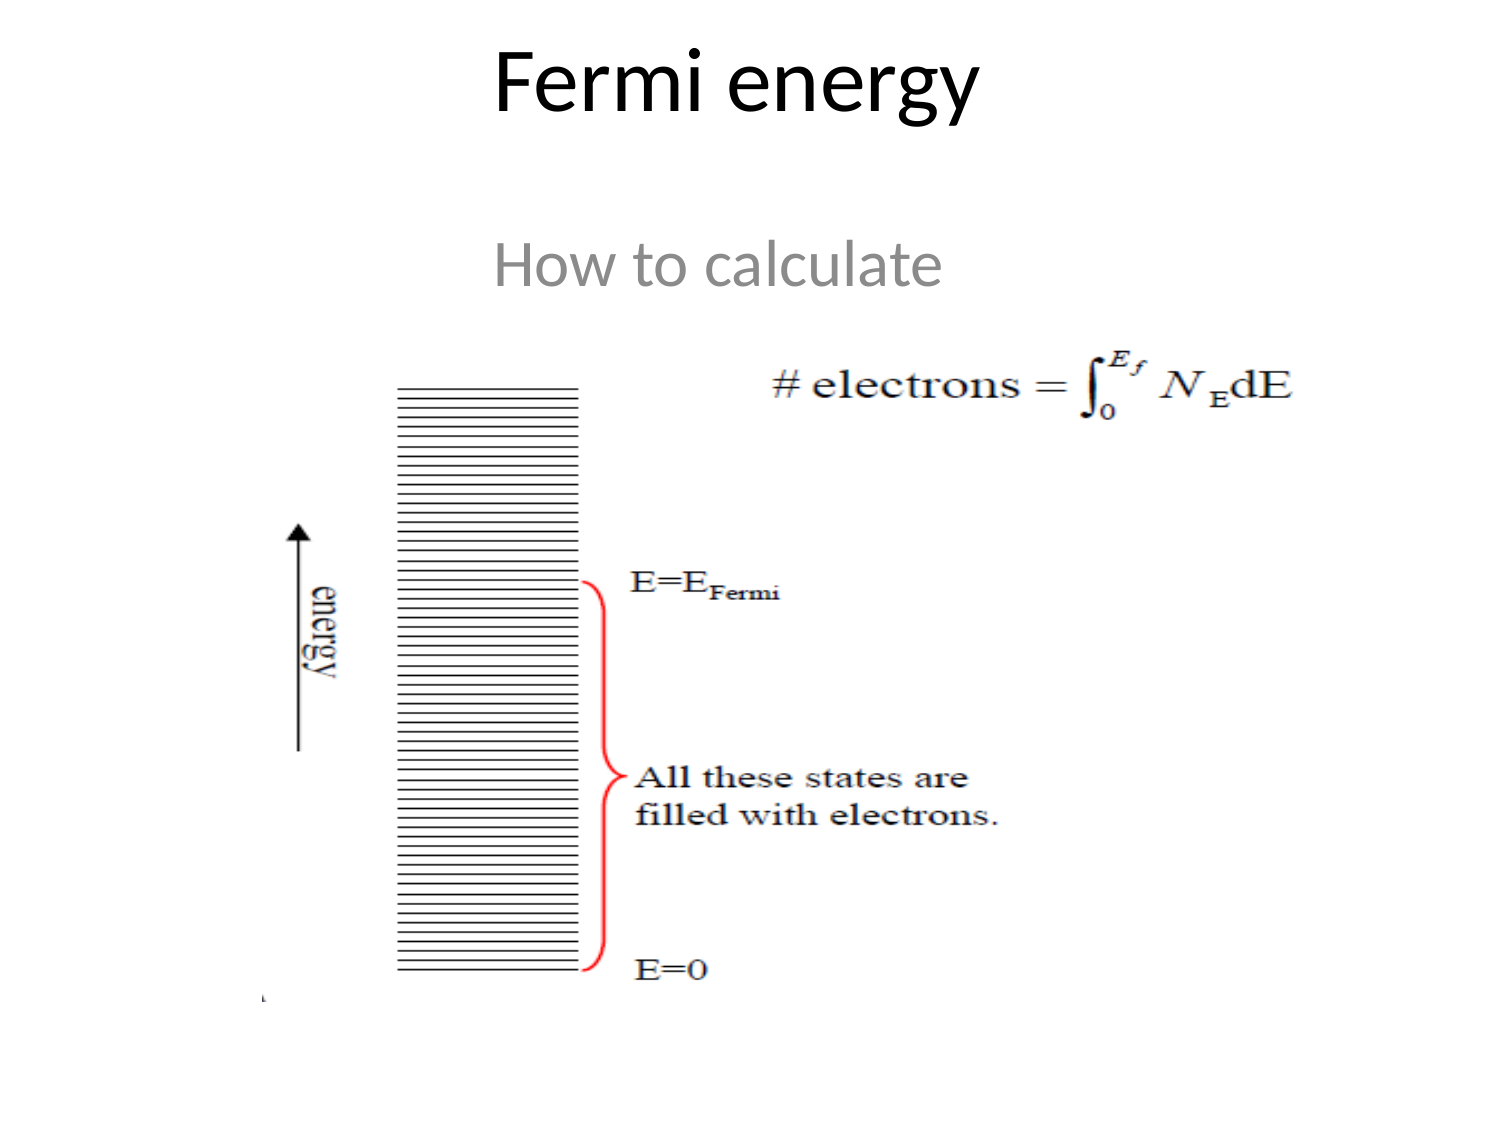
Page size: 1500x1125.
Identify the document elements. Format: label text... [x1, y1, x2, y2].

picture [262, 337, 1301, 1002]
title Fermi energy [99, 0, 1375, 150]
subtitle How to calculate [37, 212, 1400, 1088]
